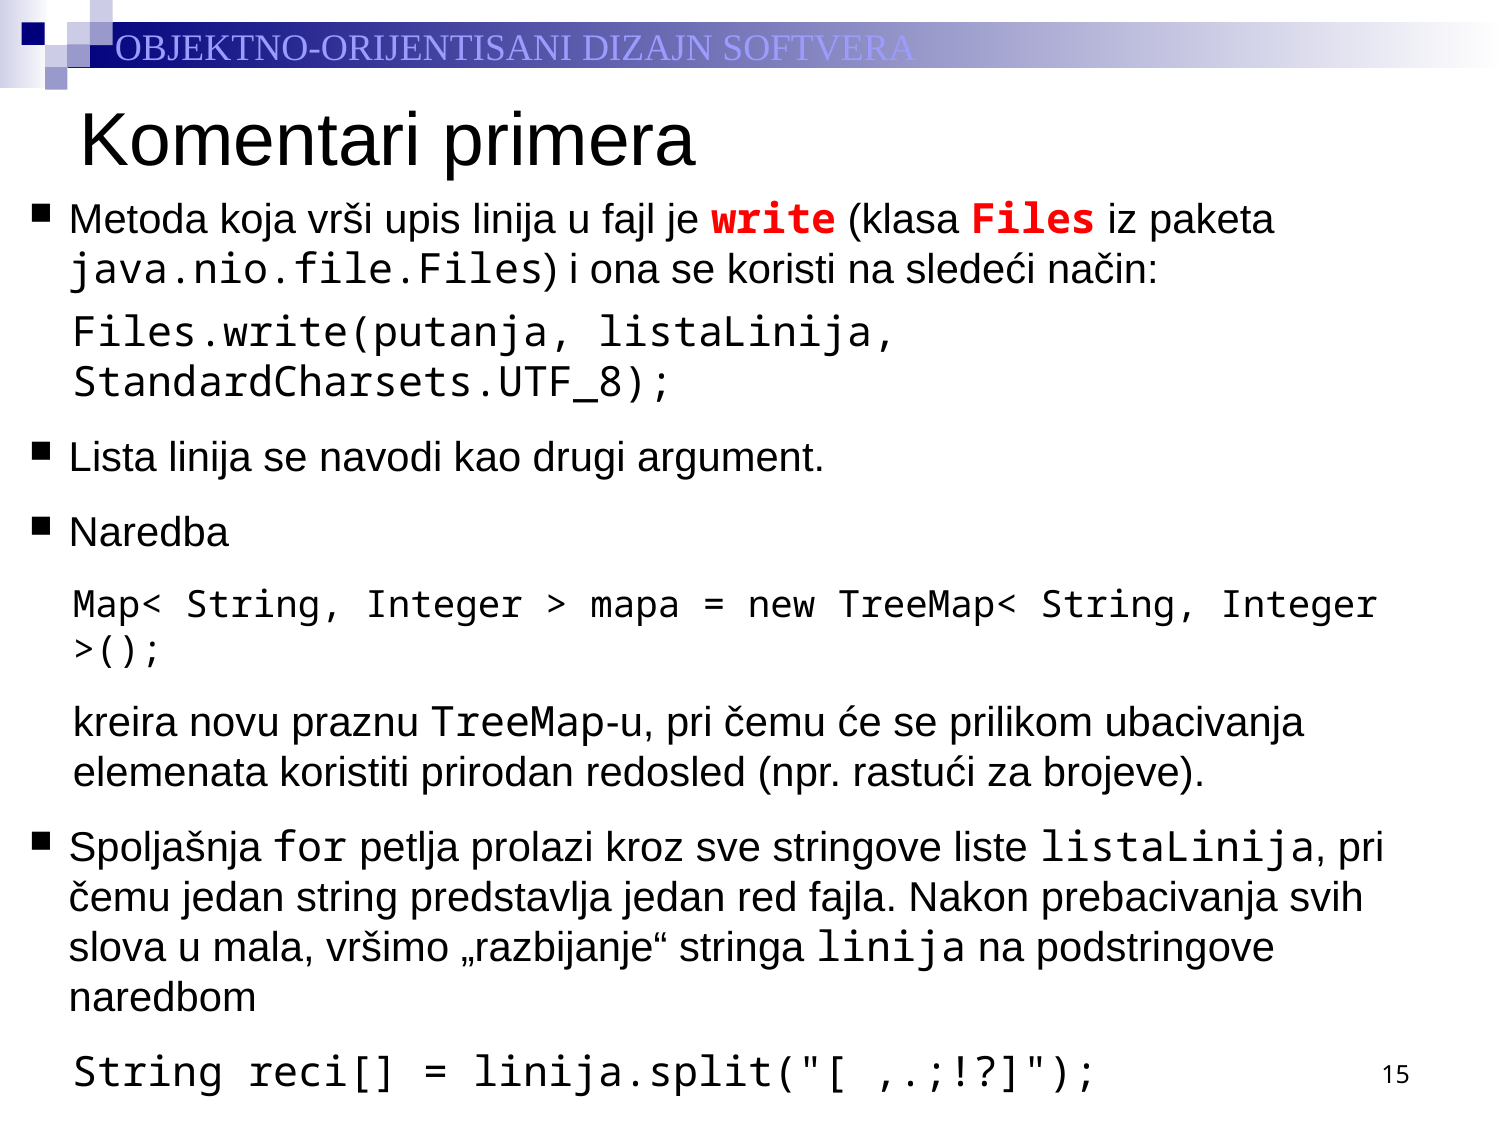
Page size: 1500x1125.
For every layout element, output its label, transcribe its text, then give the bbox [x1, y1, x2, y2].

text_box Metoda koja vrši upis linija u fajl je write (klasa Files iz paketa java.nio.file.Files) i ona se koristi na sledeći način: Files.write(putanja, listaLinija, StandardCharsets.UTF_8); Lista linija se navodi kao drugi argument. Naredba Map< String, Integer > mapa = new TreeMap< String, Integer >(); kreira novu praznu TreeMap-u, pri čemu će se prilikom ubacivanja elemenata koristiti prirodan redosled (npr. rastući za brojeve). Spoljašnja for petlja prolazi kroz sve stringove liste listaLinija, pri čemu jedan string predstavlja jedan red fajla. Nakon prebacivanja svih slova u mala, vršimo „razbijanje“ stringa linija na podstringove naredbom String reci[] = linija.split("[ ,.;!?]"); gde su u zagradi dati karakteri delimiteri. Ako želimo da imamo više delimitera, navodimo ih u uglastoj zagradi []. [17, 184, 1471, 1071]
title Komentari primera [64, 86, 727, 184]
slide_number 15 [1074, 1024, 1426, 1101]
